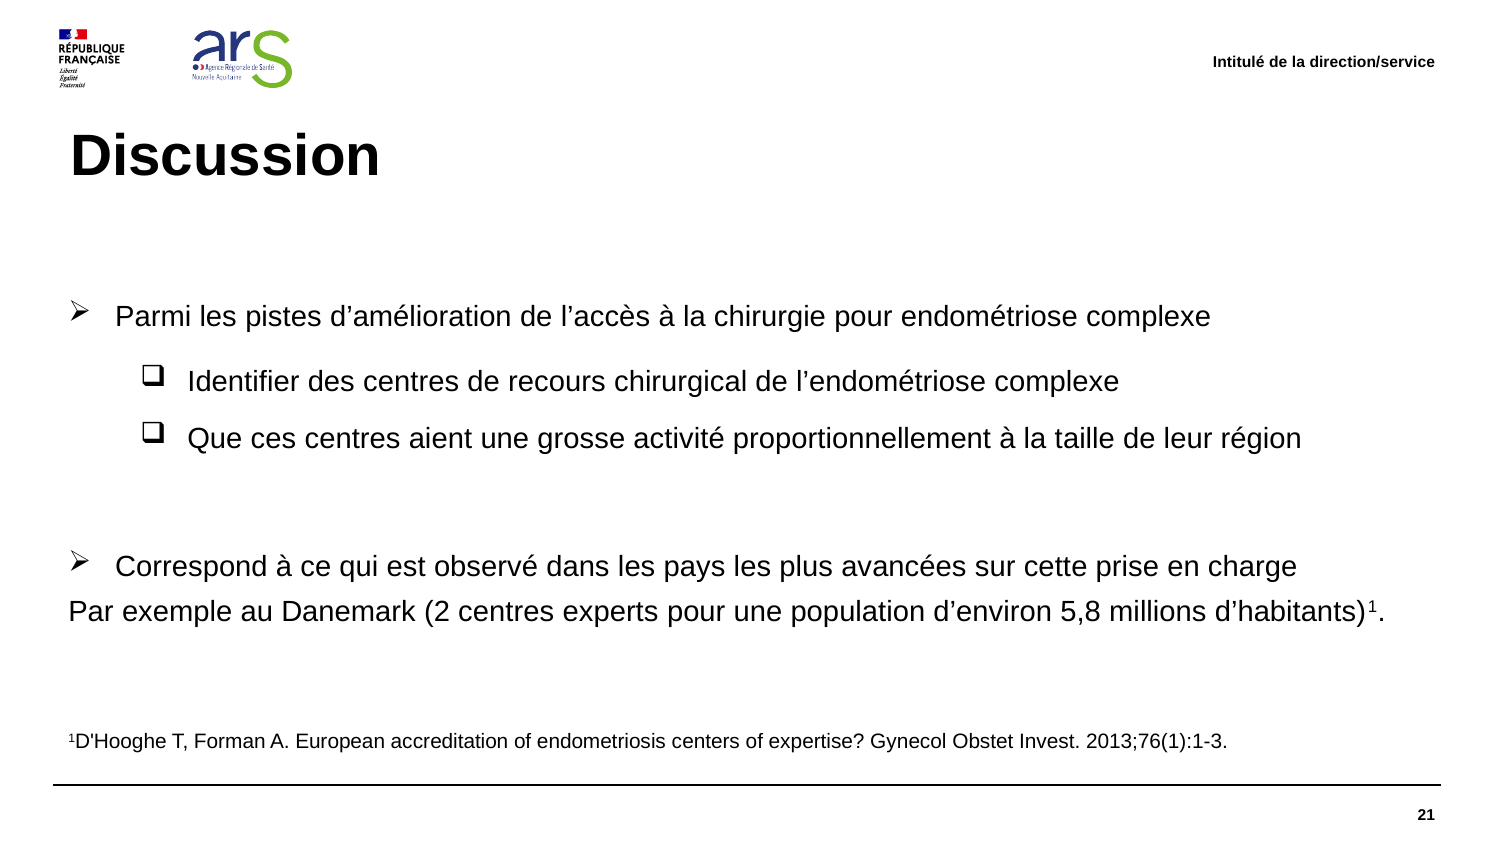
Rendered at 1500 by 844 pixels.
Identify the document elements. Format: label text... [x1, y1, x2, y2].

slide_number 21 [1213, 785, 1436, 844]
footer Intitulé de la direction/service [470, 32, 1436, 92]
list Parmi les pistes d’amélioration de l’accès à la chirurgie pour endométriose complexe Identifier des centres de recours chirurgical de l’endométriose complexe Que ces centres aient une grosse activité proportionnellement à la taille de leur région Correspond à ce qui est observé dans les pays les plus avancées sur cette prise en charge Par exemple au Danemark (2 centres experts pour une population d’environ 5,8 millions d’habitants)1. 1D'Hooghe T, Forman A. European accreditation of endometriosis centers of expertise? Gynecol Obstet Invest. 2013;76(1):1-3. [53, 280, 1436, 785]
title Discussion [53, 112, 1436, 201]
picture [192, 30, 292, 88]
picture [47, 17, 136, 107]
